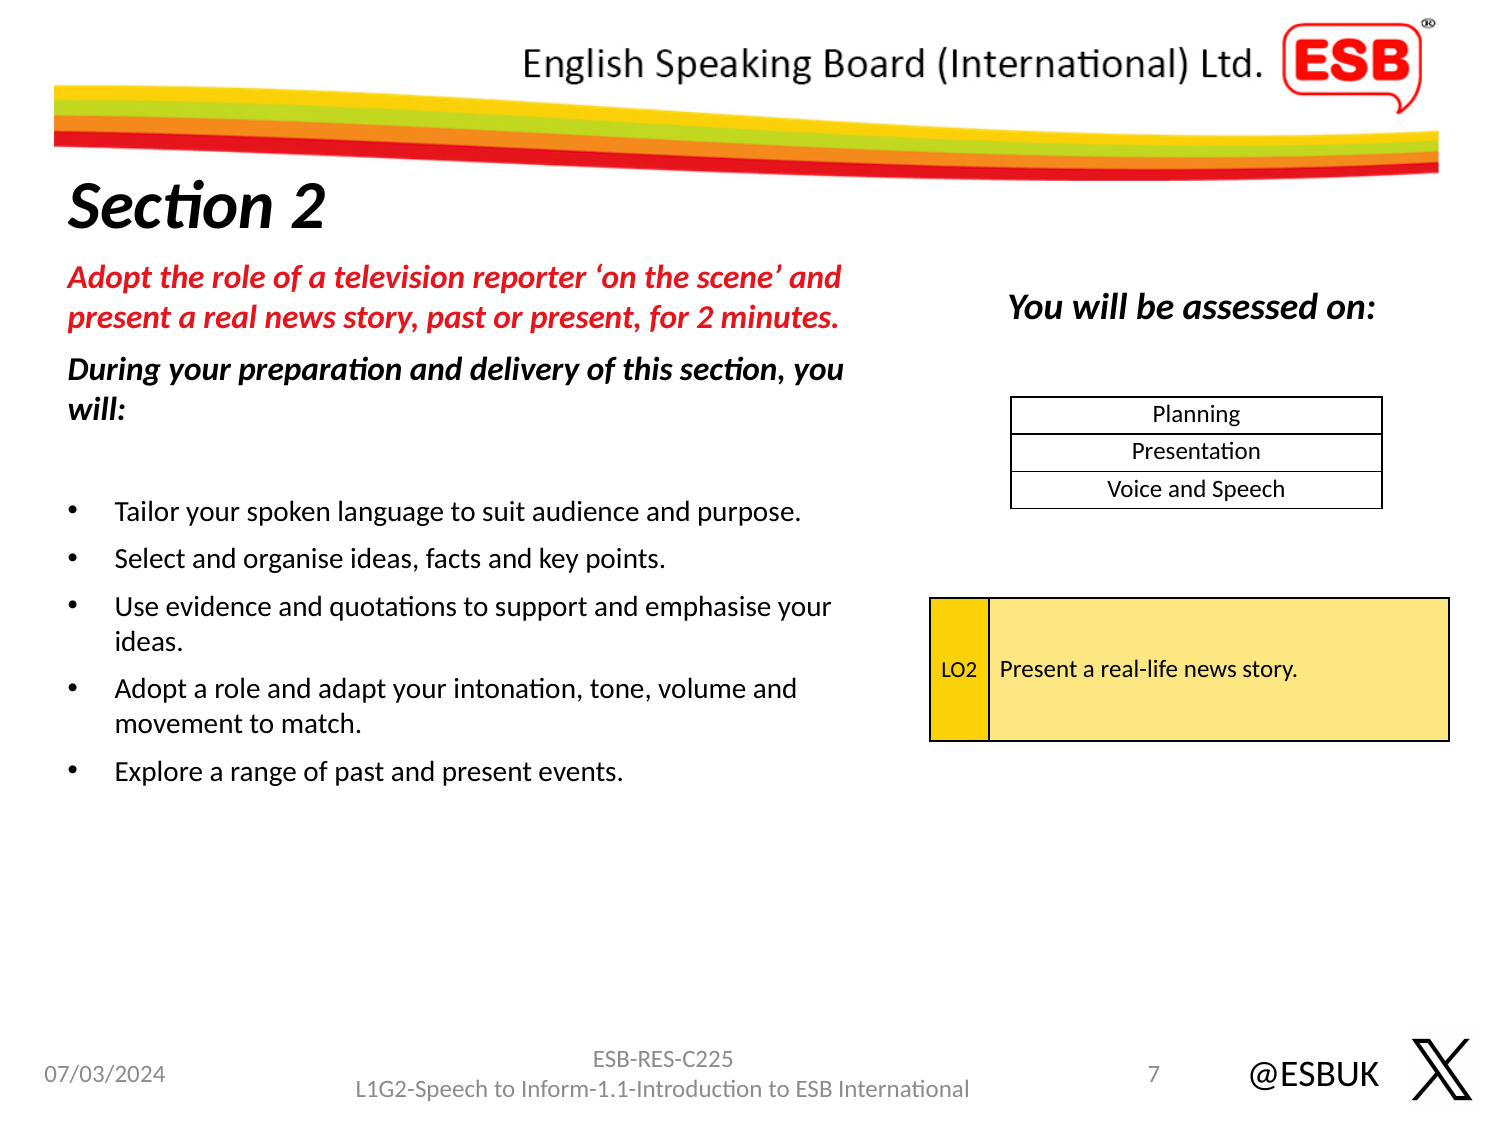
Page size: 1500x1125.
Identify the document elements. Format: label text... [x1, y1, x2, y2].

picture [1403, 1026, 1484, 1113]
title Section 2 [53, 137, 1347, 274]
table_header Present a real-life news story. [990, 599, 1448, 740]
table_header LO2 [931, 599, 988, 740]
table_cell Presentation [1012, 435, 1381, 471]
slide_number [29, 1042, 336, 1103]
text_box Adopt the role of a television reporter ‘on the scene’ and present a real news story, past or present, for 2 minutes. During your preparation and delivery of this section, you will: Tailor your spoken language to suit audience and purpose. Select and organise ideas, facts and key points. Use evidence and quotations to support and emphasise your ideas. Adopt a role and adapt your intonation, tone, volume and movement to match. Explore a range of past and present events. [53, 247, 902, 837]
table_header Planning [1012, 398, 1381, 433]
picture [0, 0, 1500, 189]
table_cell Voice and Speech [1012, 472, 1381, 508]
footer ESB-RES-C225 L1G2-Speech to Inform-1.1-Introduction to ESB International [336, 1042, 930, 1103]
slide_number 7 [930, 1042, 1176, 1103]
text_box You will be assessed on: [902, 274, 1392, 335]
